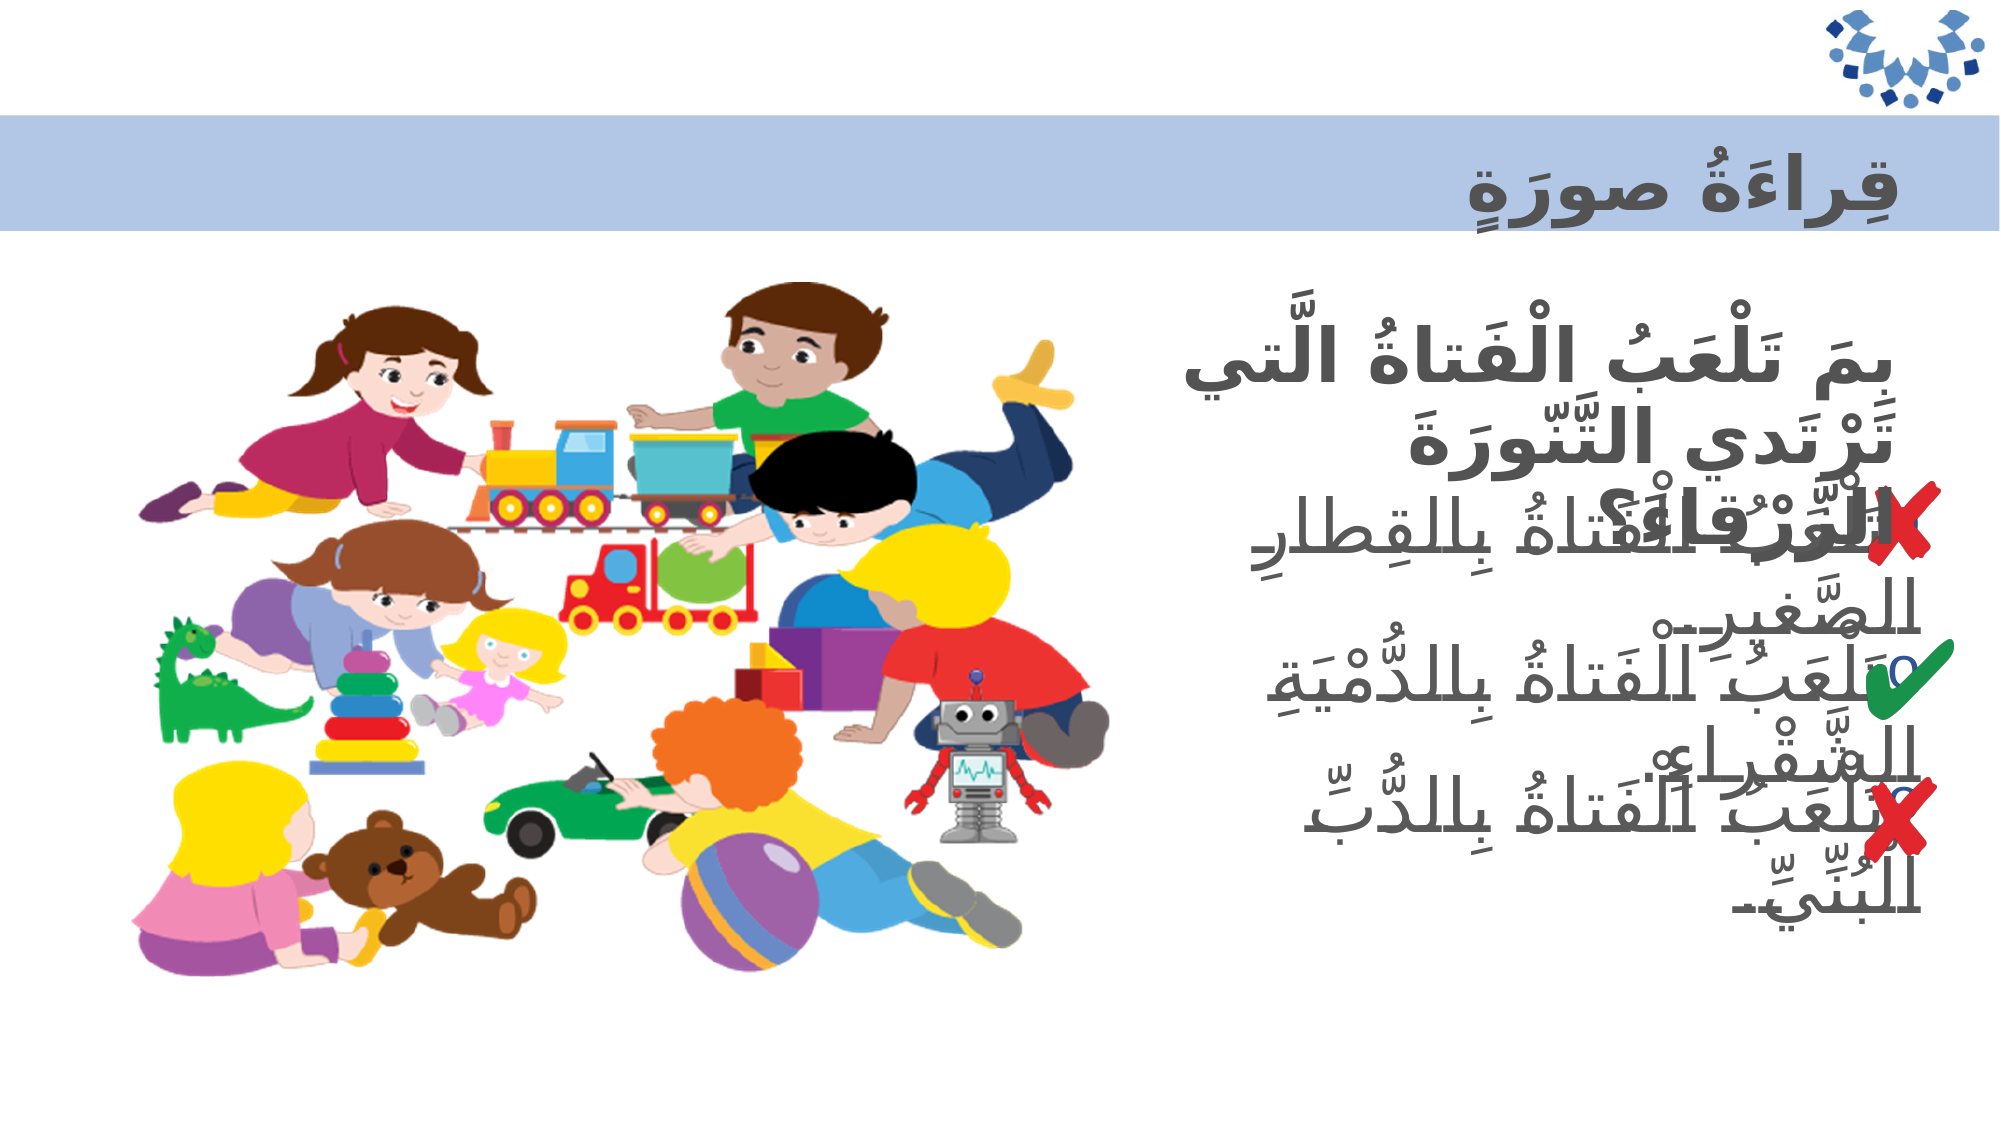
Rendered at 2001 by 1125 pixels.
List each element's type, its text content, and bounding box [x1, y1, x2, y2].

picture [1866, 639, 1954, 721]
picture [1868, 481, 1941, 566]
picture [131, 282, 1110, 977]
text_box [1919, 114, 2000, 232]
picture [1816, 10, 1992, 114]
text_box تَلْعَبُ الْفَتاةُ بِالدُّمْيَةِ الشَّقْراءِ. [1222, 629, 1937, 749]
text_box بِمَ تَلْعَبُ الْفَتاةُ الَّتي تَرْتَدي التَّنّورَةَ الزَّرْقاءَ؟ [1110, 309, 1914, 429]
picture [1864, 777, 1937, 863]
text_box تَلْعَبُ الْفَتاةُ بِالدُّبِّ الْبُنِّيِّ. [1120, 760, 1937, 879]
text_box تَلْعَبُ الْفَتاةُ بِالقِطارِ الصَّغيرِ. [1222, 481, 1937, 600]
text_box قِراءَةُ صورَةٍ [0, 113, 1919, 240]
